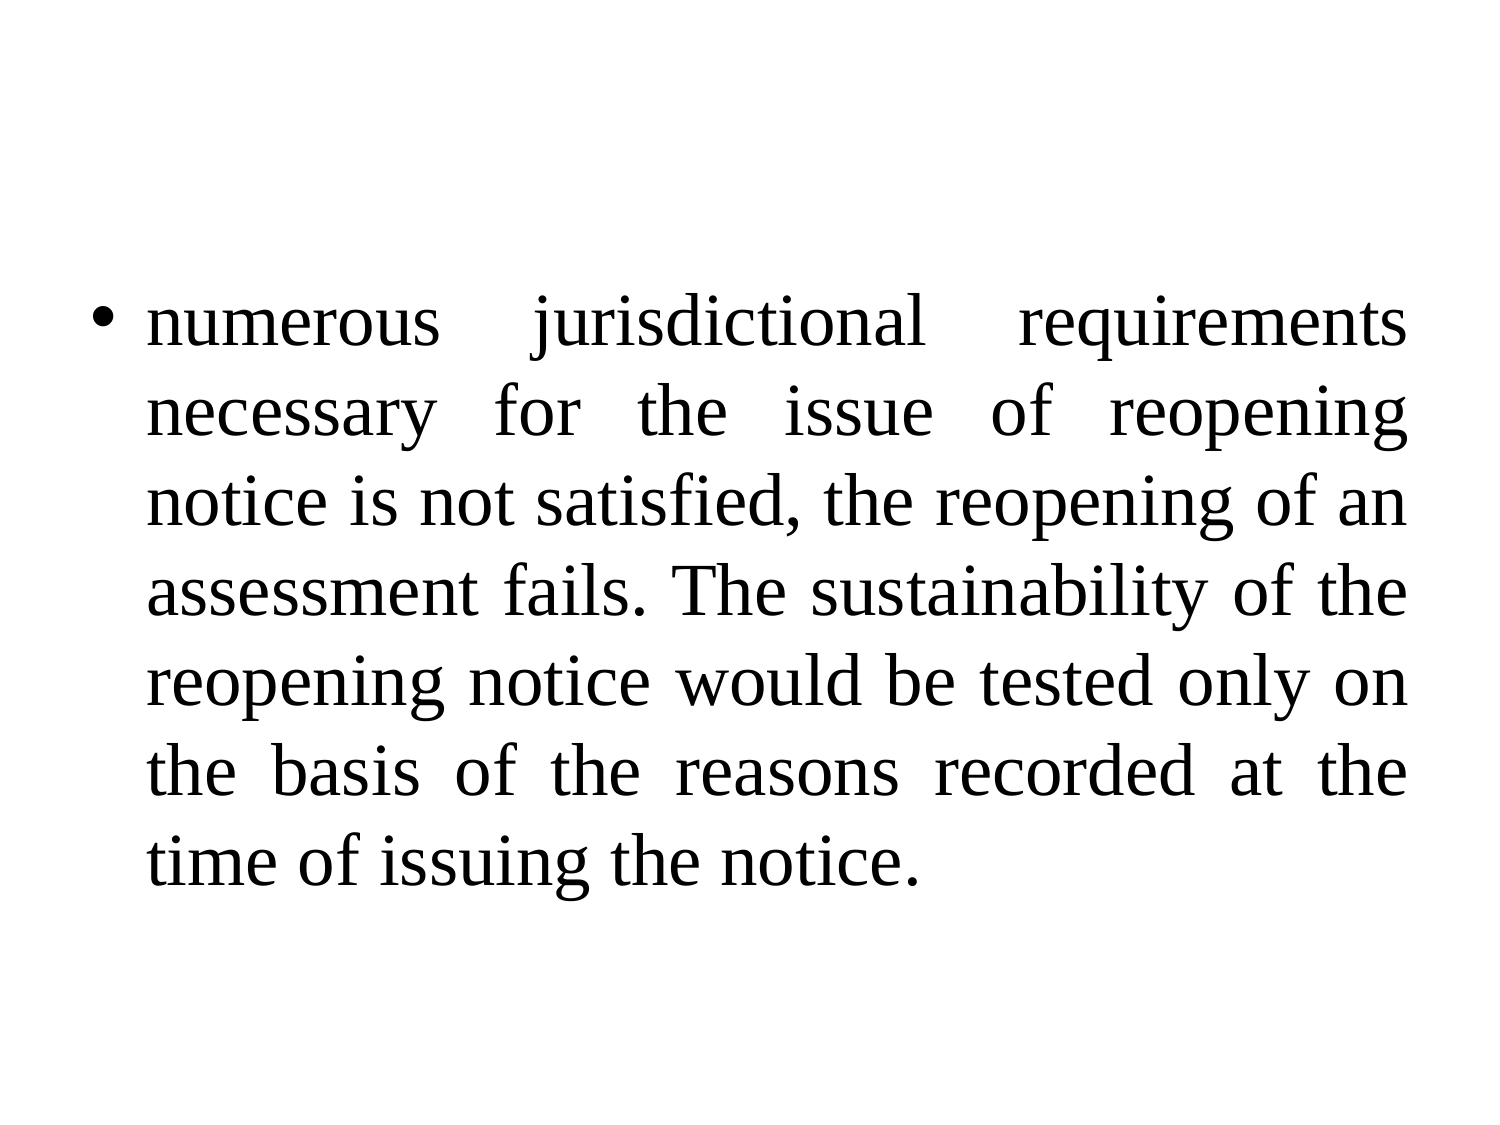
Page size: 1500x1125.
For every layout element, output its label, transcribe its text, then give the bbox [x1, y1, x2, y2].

list numerous jurisdictional requirements necessary for the issue of reopening notice is not satisfied, the reopening of an assessment fails. The sustainability of the reopening notice would be tested only on the basis of the reasons recorded at the time of issuing the notice. [75, 262, 1425, 1005]
